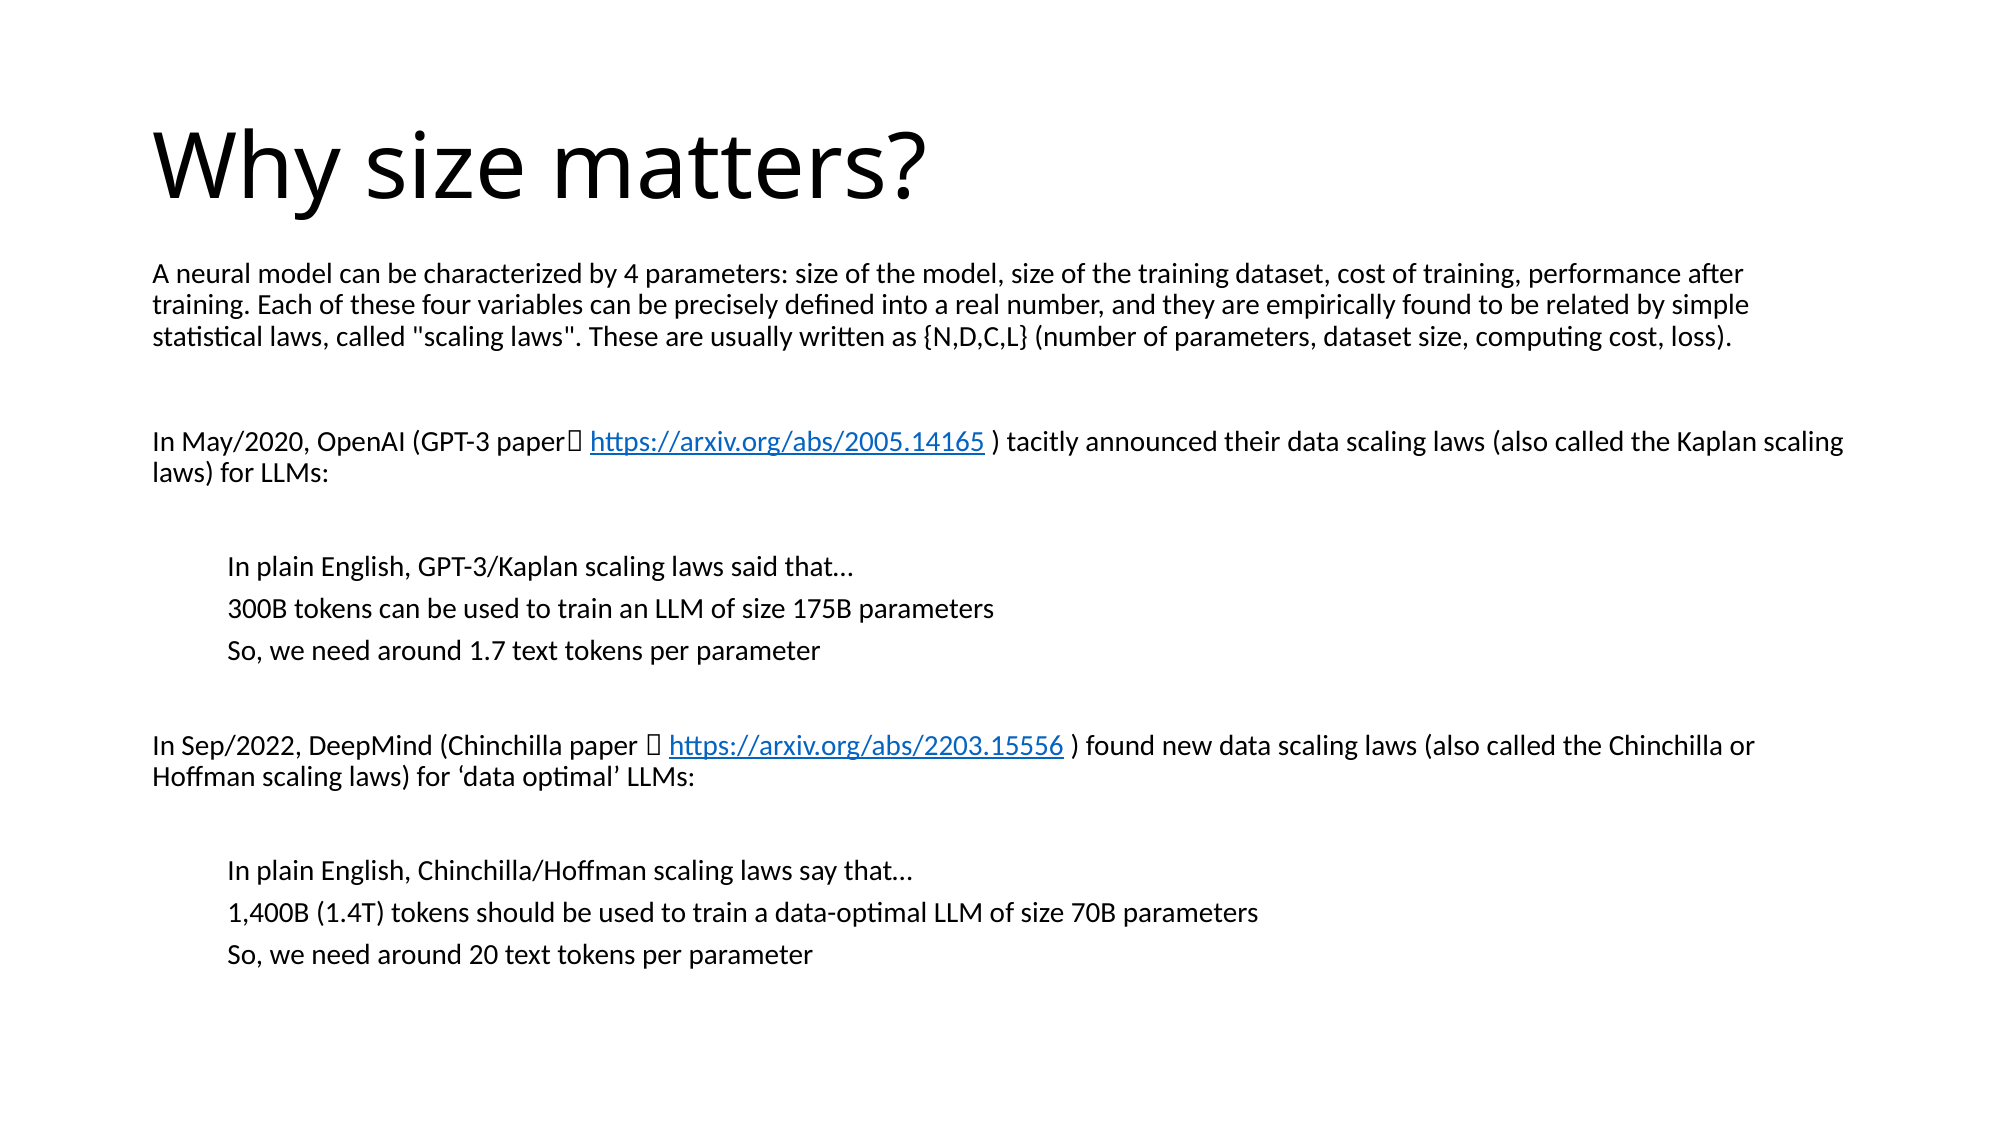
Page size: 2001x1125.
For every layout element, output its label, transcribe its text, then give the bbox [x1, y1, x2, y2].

list A neural model can be characterized by 4 parameters: size of the model, size of the training dataset, cost of training, performance after training. Each of these four variables can be precisely defined into a real number, and they are empirically found to be related by simple statistical laws, called "scaling laws". These are usually written as {N,D,C,L} (number of parameters, dataset size, computing cost, loss). In May/2020, OpenAI (GPT-3 paper https://arxiv.org/abs/2005.14165 ) tacitly announced their data scaling laws (also called the Kaplan scaling laws) for LLMs: In plain English, GPT-3/Kaplan scaling laws said that… 300B tokens can be used to train an LLM of size 175B parameters So, we need around 1.7 text tokens per parameter In Sep/2022, DeepMind (Chinchilla paper  https://arxiv.org/abs/2203.15556 ) found new data scaling laws (also called the Chinchilla or Hoffman scaling laws) for ‘data optimal’ LLMs: In plain English, Chinchilla/Hoffman scaling laws say that… 1,400B (1.4T) tokens should be used to train a data-optimal LLM of size 70B parameters So, we need around 20 text tokens per parameter [137, 250, 1863, 1014]
title Why size matters? [137, 59, 1863, 250]
